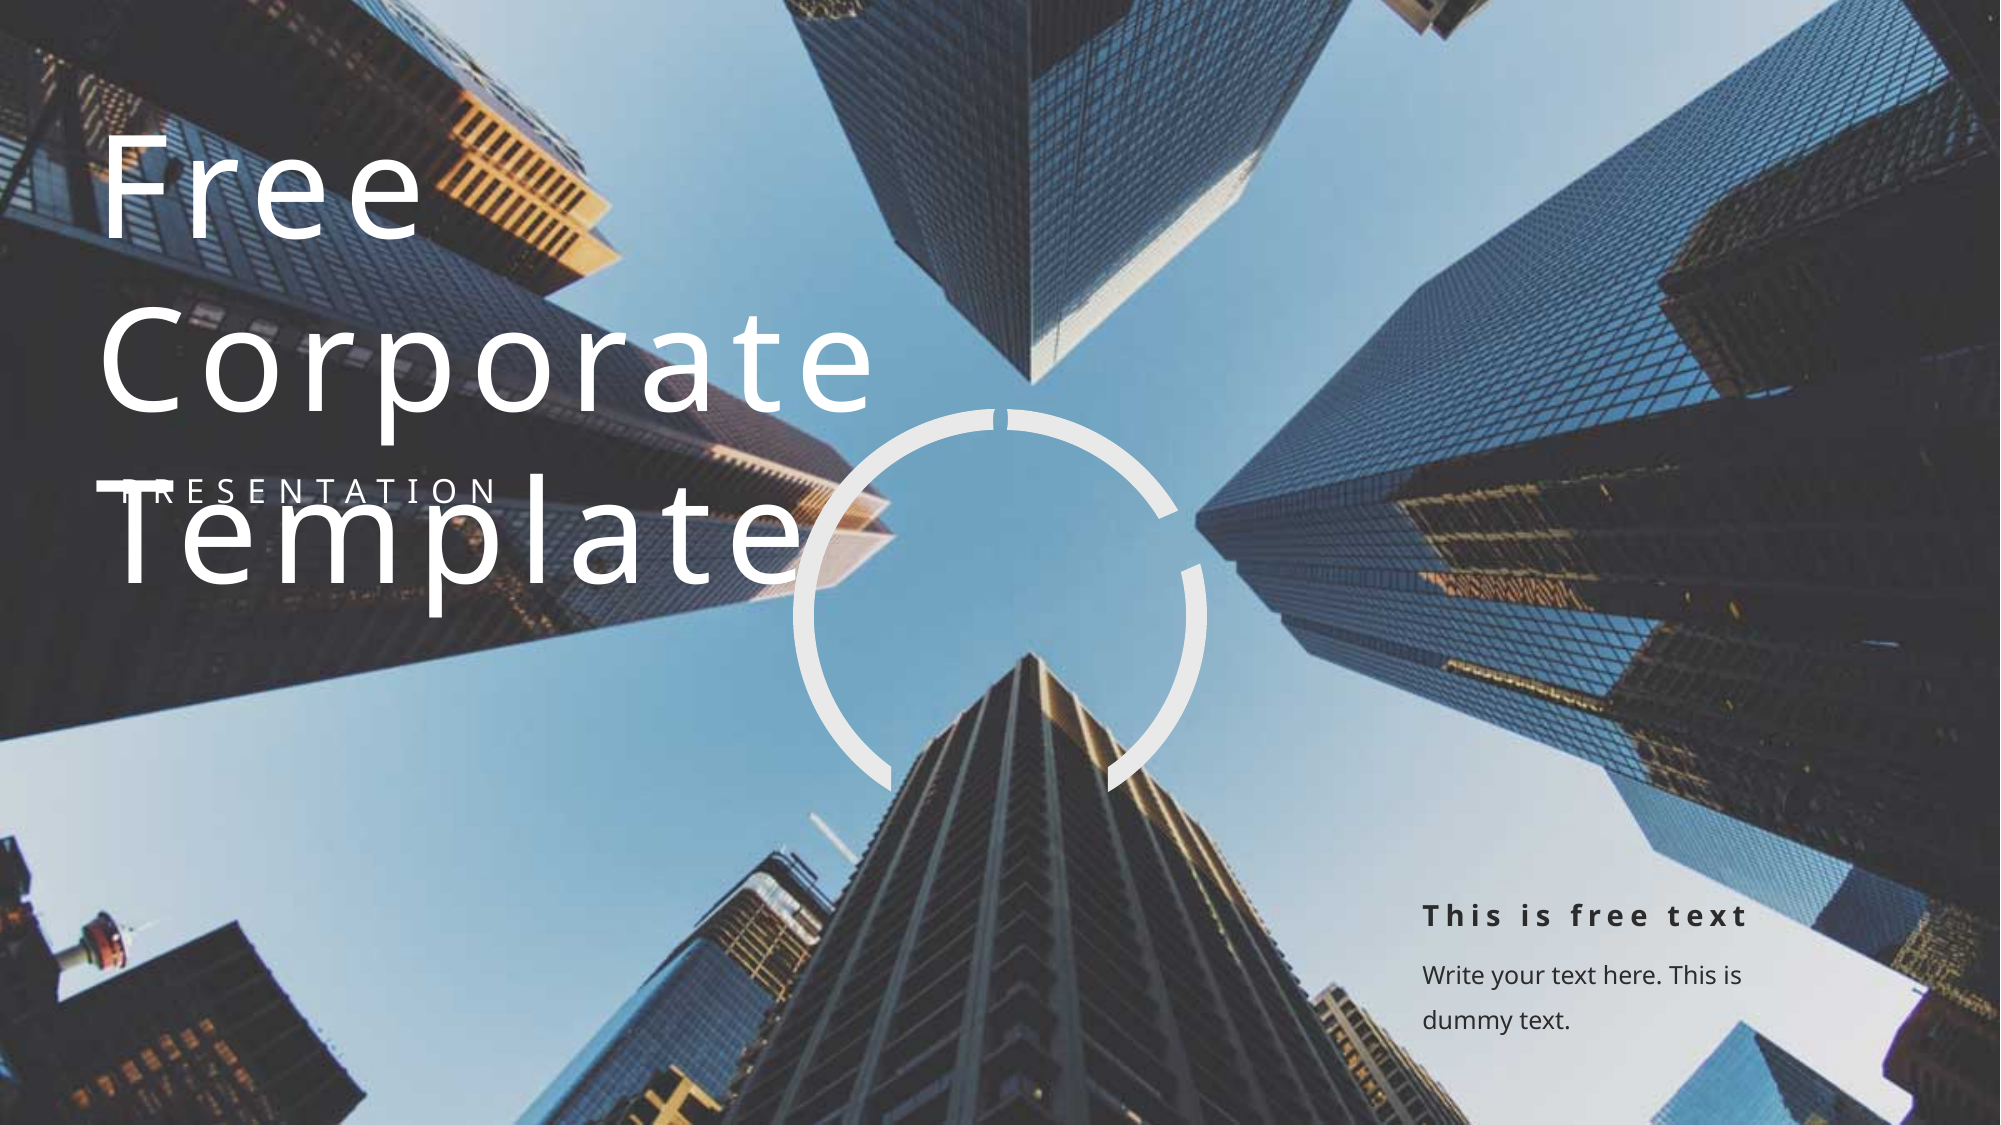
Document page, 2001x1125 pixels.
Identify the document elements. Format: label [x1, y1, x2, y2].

text_box [1407, 872, 1850, 1039]
picture [0, 0, 2000, 1125]
